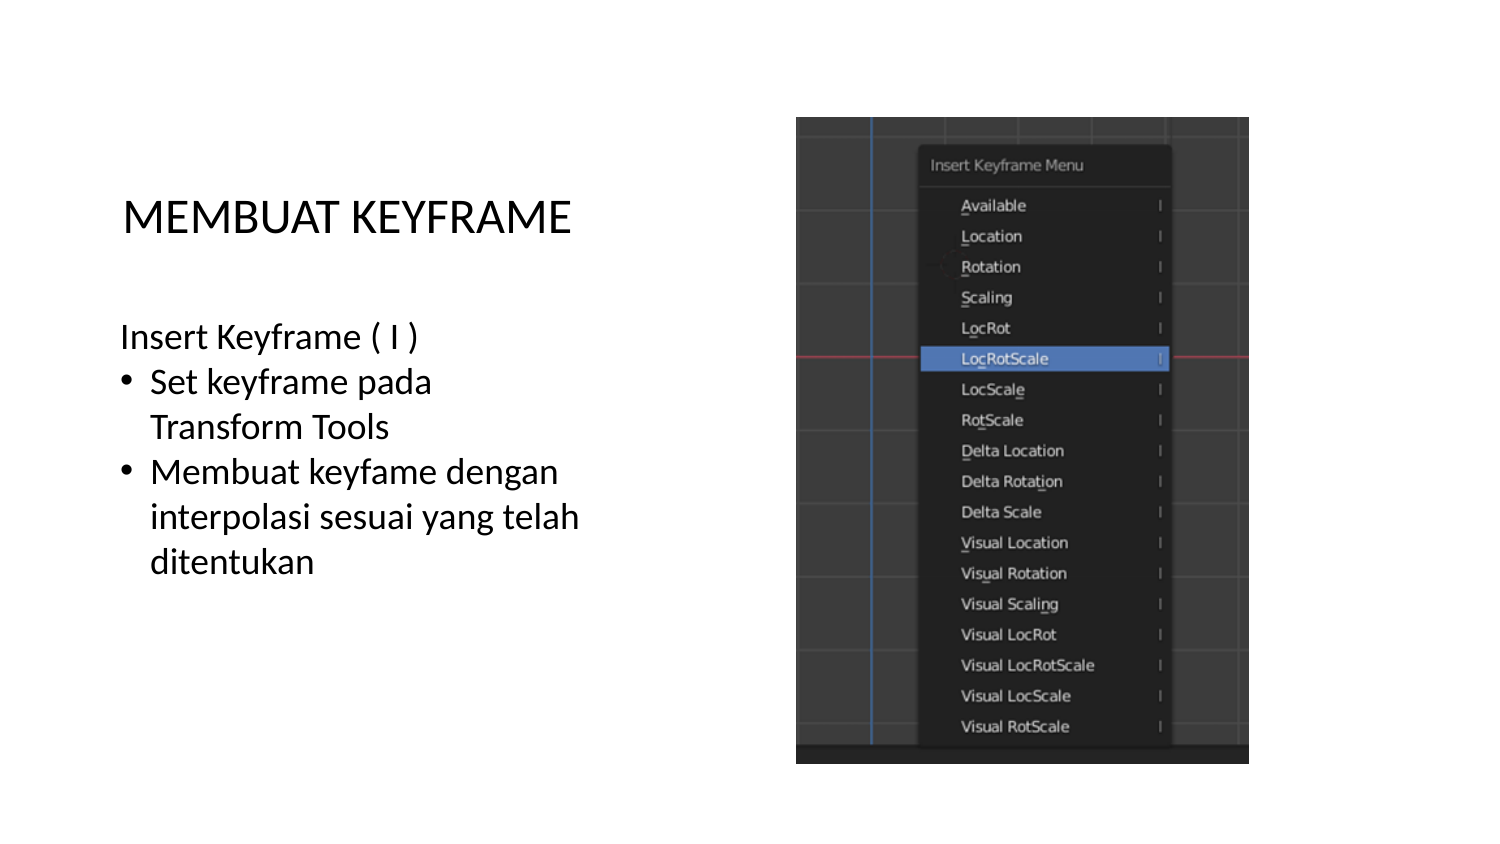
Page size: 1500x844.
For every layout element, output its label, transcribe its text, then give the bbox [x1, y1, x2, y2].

picture [796, 116, 1250, 765]
text_box MEMBUAT KEYFRAME [107, 175, 599, 251]
text_box Insert Keyframe ( I ) Set keyframe pada Transform Tools Membuat keyfame dengan interpolasi sesuai yang telah ditentukan [105, 304, 610, 590]
